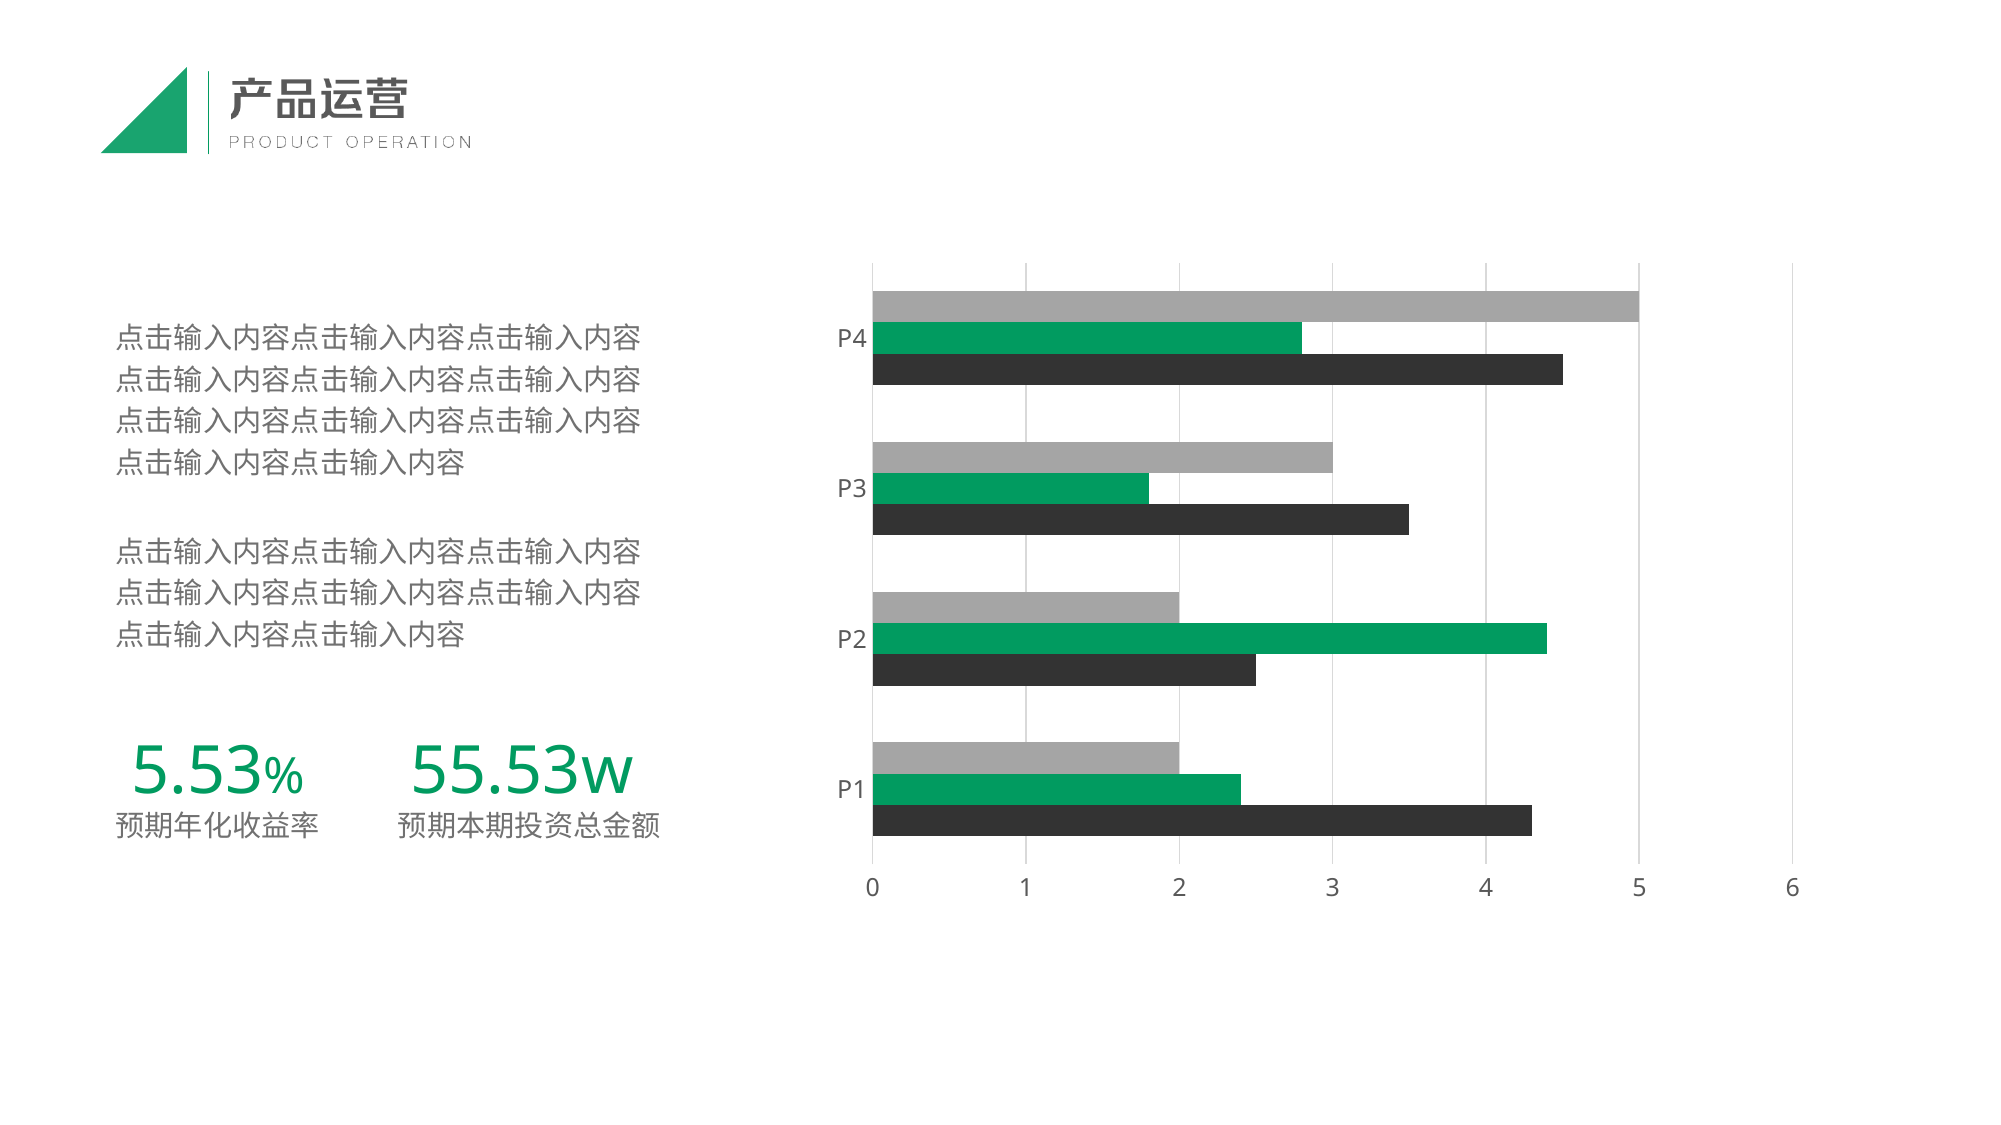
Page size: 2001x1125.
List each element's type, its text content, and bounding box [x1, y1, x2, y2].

text_box [98, 64, 188, 155]
picture [201, 59, 487, 161]
text_box 点击输入内容点击输入内容点击输入内容 点击输入内容点击输入内容点击输入内容 点击输入内容点击输入内容 [100, 518, 816, 659]
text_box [383, 719, 677, 851]
text_box 点击输入内容点击输入内容点击输入内容 点击输入内容点击输入内容点击输入内容 点击输入内容点击输入内容点击输入内容 点击输入内容点击输入内容 [100, 305, 816, 487]
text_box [100, 719, 383, 851]
chart [816, 249, 1820, 919]
